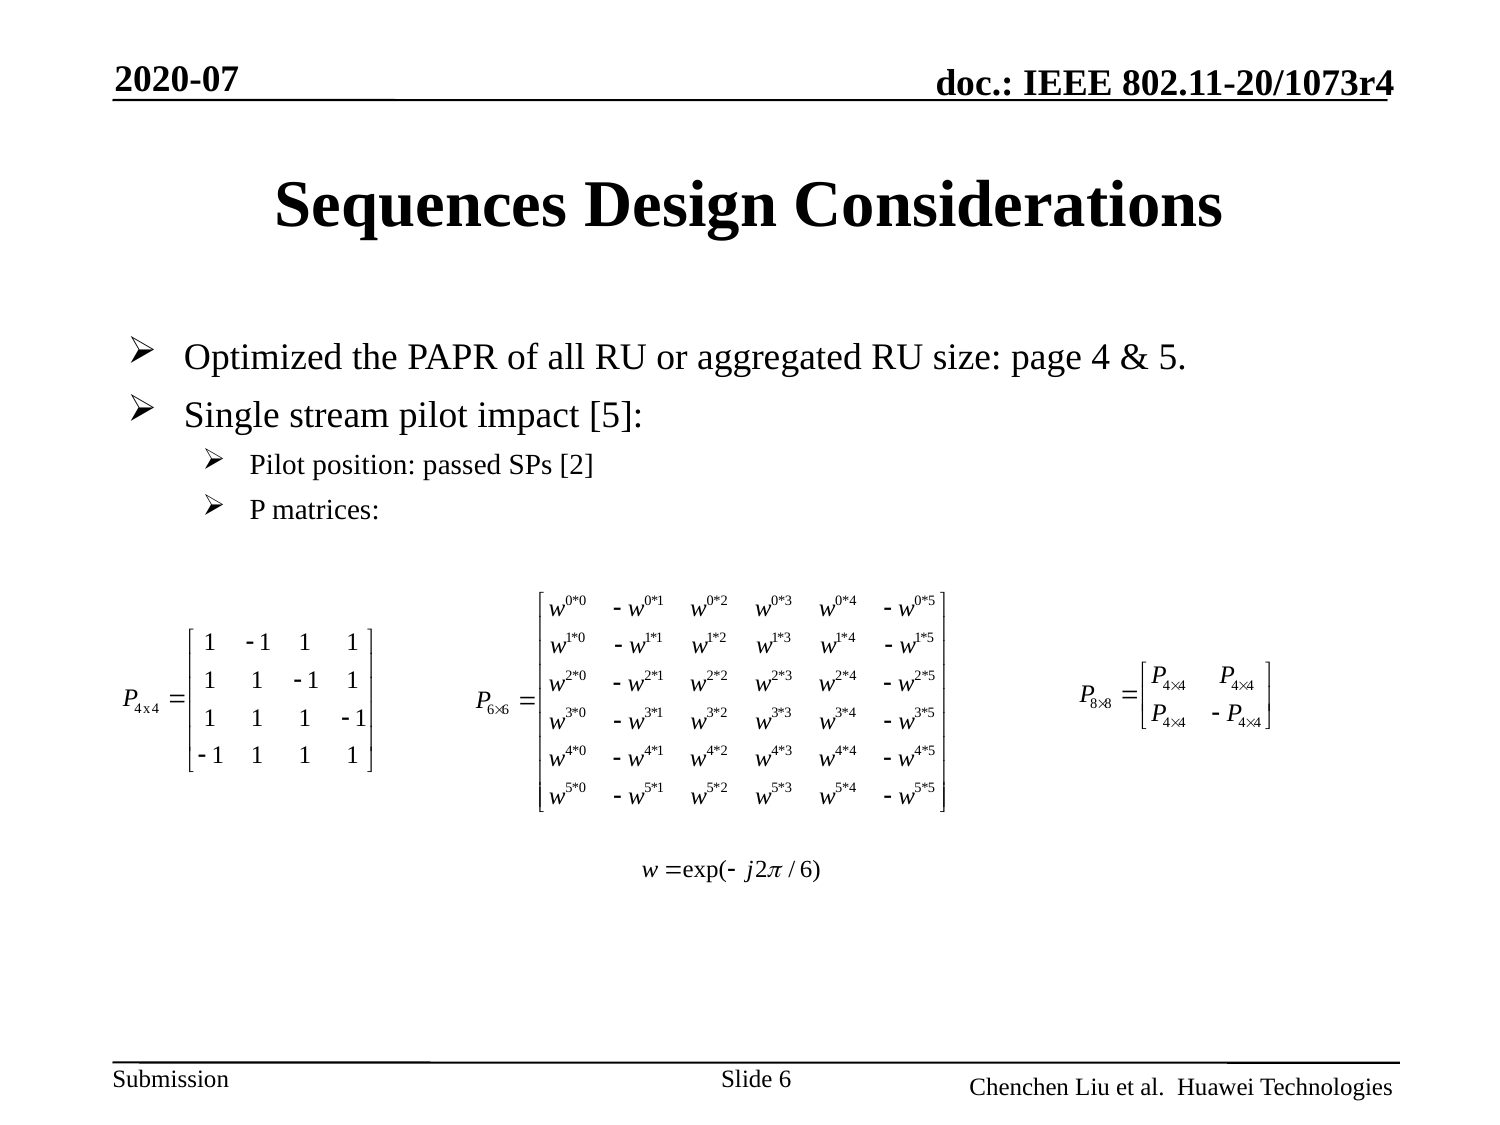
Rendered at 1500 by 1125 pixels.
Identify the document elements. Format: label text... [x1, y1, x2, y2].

slide_number 2020-07 [114, 54, 423, 100]
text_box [118, 624, 382, 777]
title Sequences Design Considerations [112, 112, 1388, 288]
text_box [1074, 656, 1280, 737]
slide_number Slide 6 [712, 1061, 800, 1123]
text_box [471, 586, 955, 818]
list Optimized the PAPR of all RU or aggregated RU size: page 4 & 5. Single stream pilot impact [5]: Pilot position: passed SPs [2] P matrices: [112, 324, 1388, 1000]
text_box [637, 854, 826, 888]
